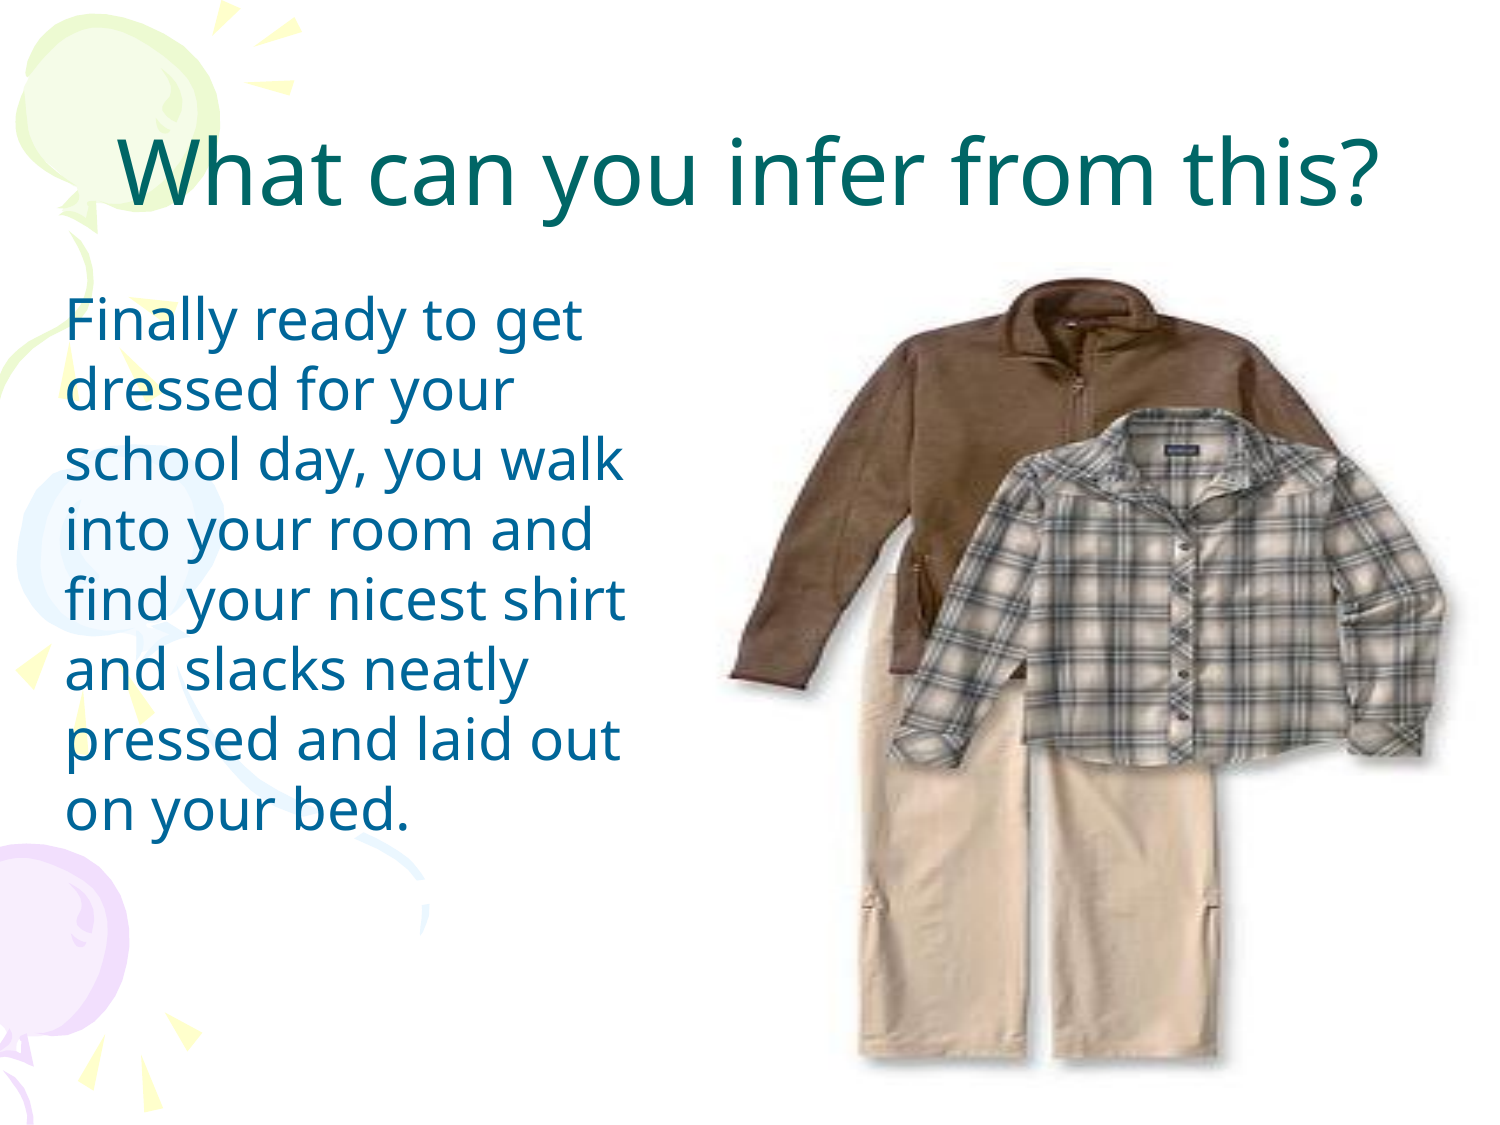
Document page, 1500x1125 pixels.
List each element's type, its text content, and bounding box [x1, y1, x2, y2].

title What can you infer from this? [72, 16, 1426, 233]
picture [662, 262, 1500, 1088]
text_box Finally ready to get dressed for your school day, you walk into your room and find your nicest shirt and slacks neatly pressed and laid out on your bed. [50, 275, 657, 920]
